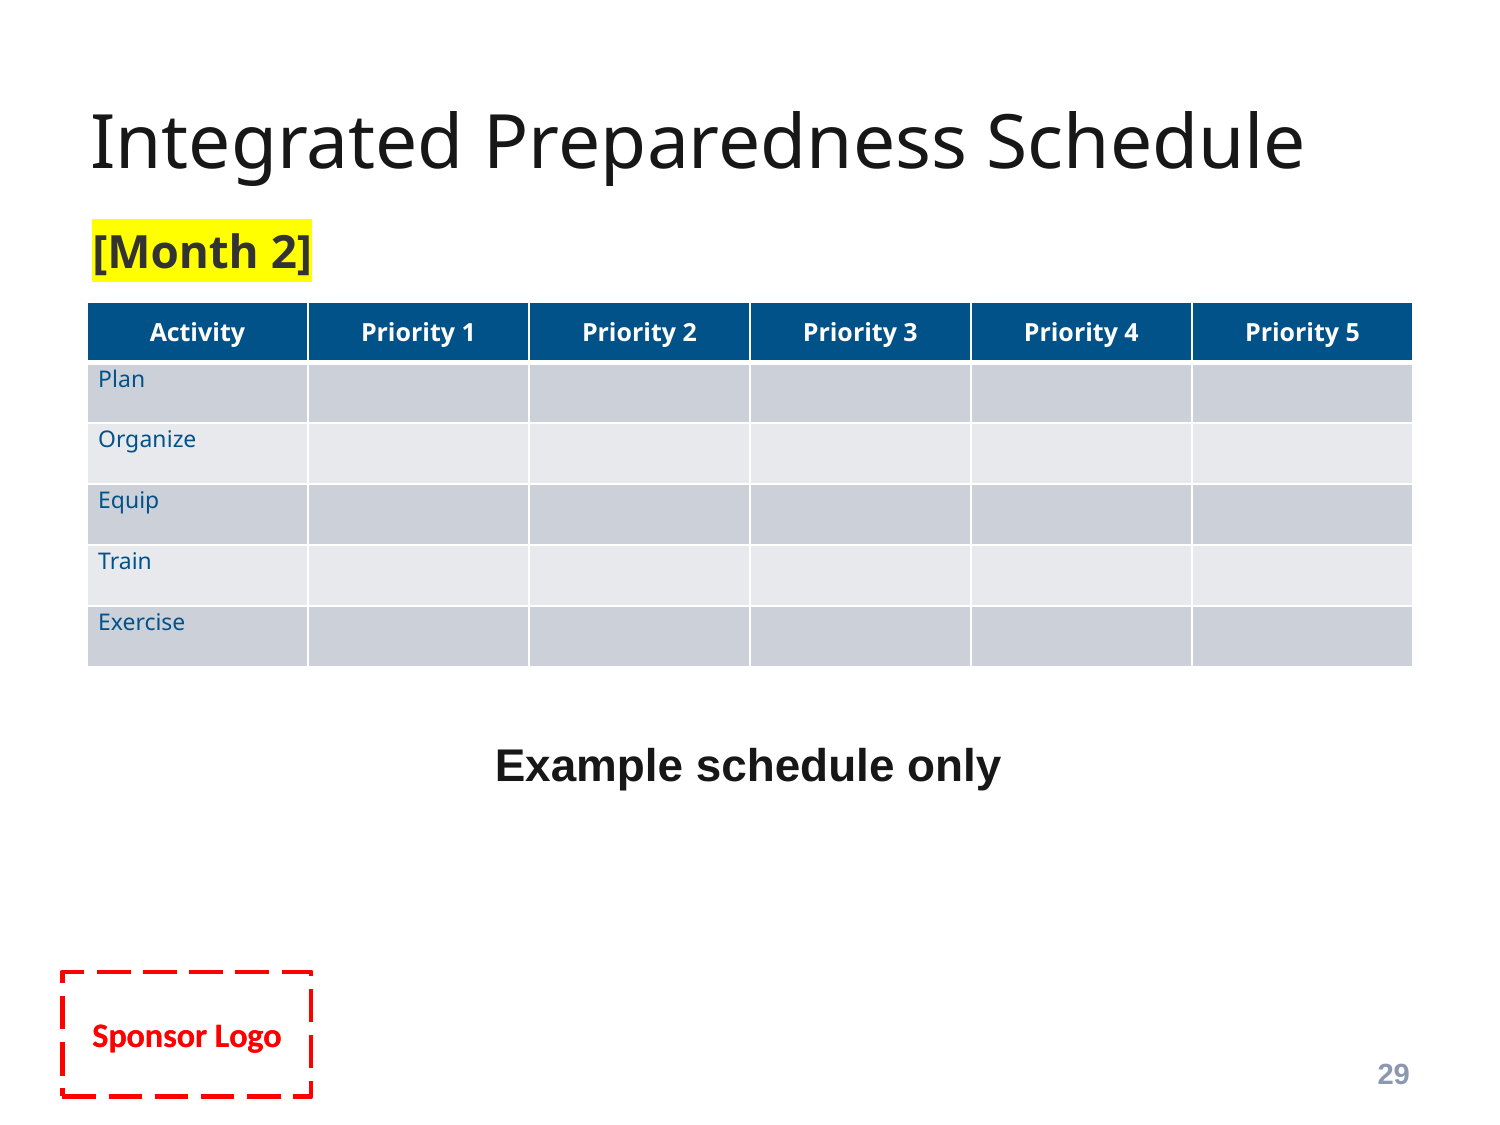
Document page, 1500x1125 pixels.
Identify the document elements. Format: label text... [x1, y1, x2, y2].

table_cell [1193, 607, 1412, 666]
table_cell [972, 365, 1191, 422]
table_cell [530, 485, 749, 544]
table_cell [751, 365, 970, 422]
table_cell Organize [88, 424, 307, 483]
table_cell [309, 424, 528, 483]
title Integrated Preparedness Schedule [75, 45, 1425, 233]
table_cell [972, 607, 1191, 666]
table_header Priority 2 [530, 303, 749, 360]
table_header Priority 1 [309, 303, 528, 360]
table_cell [972, 546, 1191, 605]
table_cell [1193, 365, 1412, 422]
table_cell [972, 424, 1191, 483]
table_cell Plan [88, 365, 307, 422]
table_header Activity [88, 303, 307, 360]
table_cell [530, 546, 749, 605]
table_cell [530, 365, 749, 422]
table_cell [972, 485, 1191, 544]
table_cell [751, 424, 970, 483]
list [Month 2] [77, 180, 741, 285]
table_cell [309, 365, 528, 422]
table_header Priority 4 [972, 303, 1191, 360]
table_cell [751, 546, 970, 605]
table_cell [309, 607, 528, 666]
table_cell Train [88, 546, 307, 605]
table_header Priority 5 [1193, 303, 1412, 360]
slide_number 29 [1074, 1042, 1425, 1103]
table_cell [309, 546, 528, 605]
list Example schedule only [73, 693, 1424, 798]
table_cell Equip [88, 485, 307, 544]
table_cell [1193, 546, 1412, 605]
table_cell [530, 424, 749, 483]
table_cell [309, 485, 528, 544]
table_header Priority 3 [751, 303, 970, 360]
table_cell [751, 607, 970, 666]
table_cell [751, 485, 970, 544]
table_cell [1193, 424, 1412, 483]
table_cell [1193, 485, 1412, 544]
table_cell [530, 607, 749, 666]
table_cell Exercise [88, 607, 307, 666]
